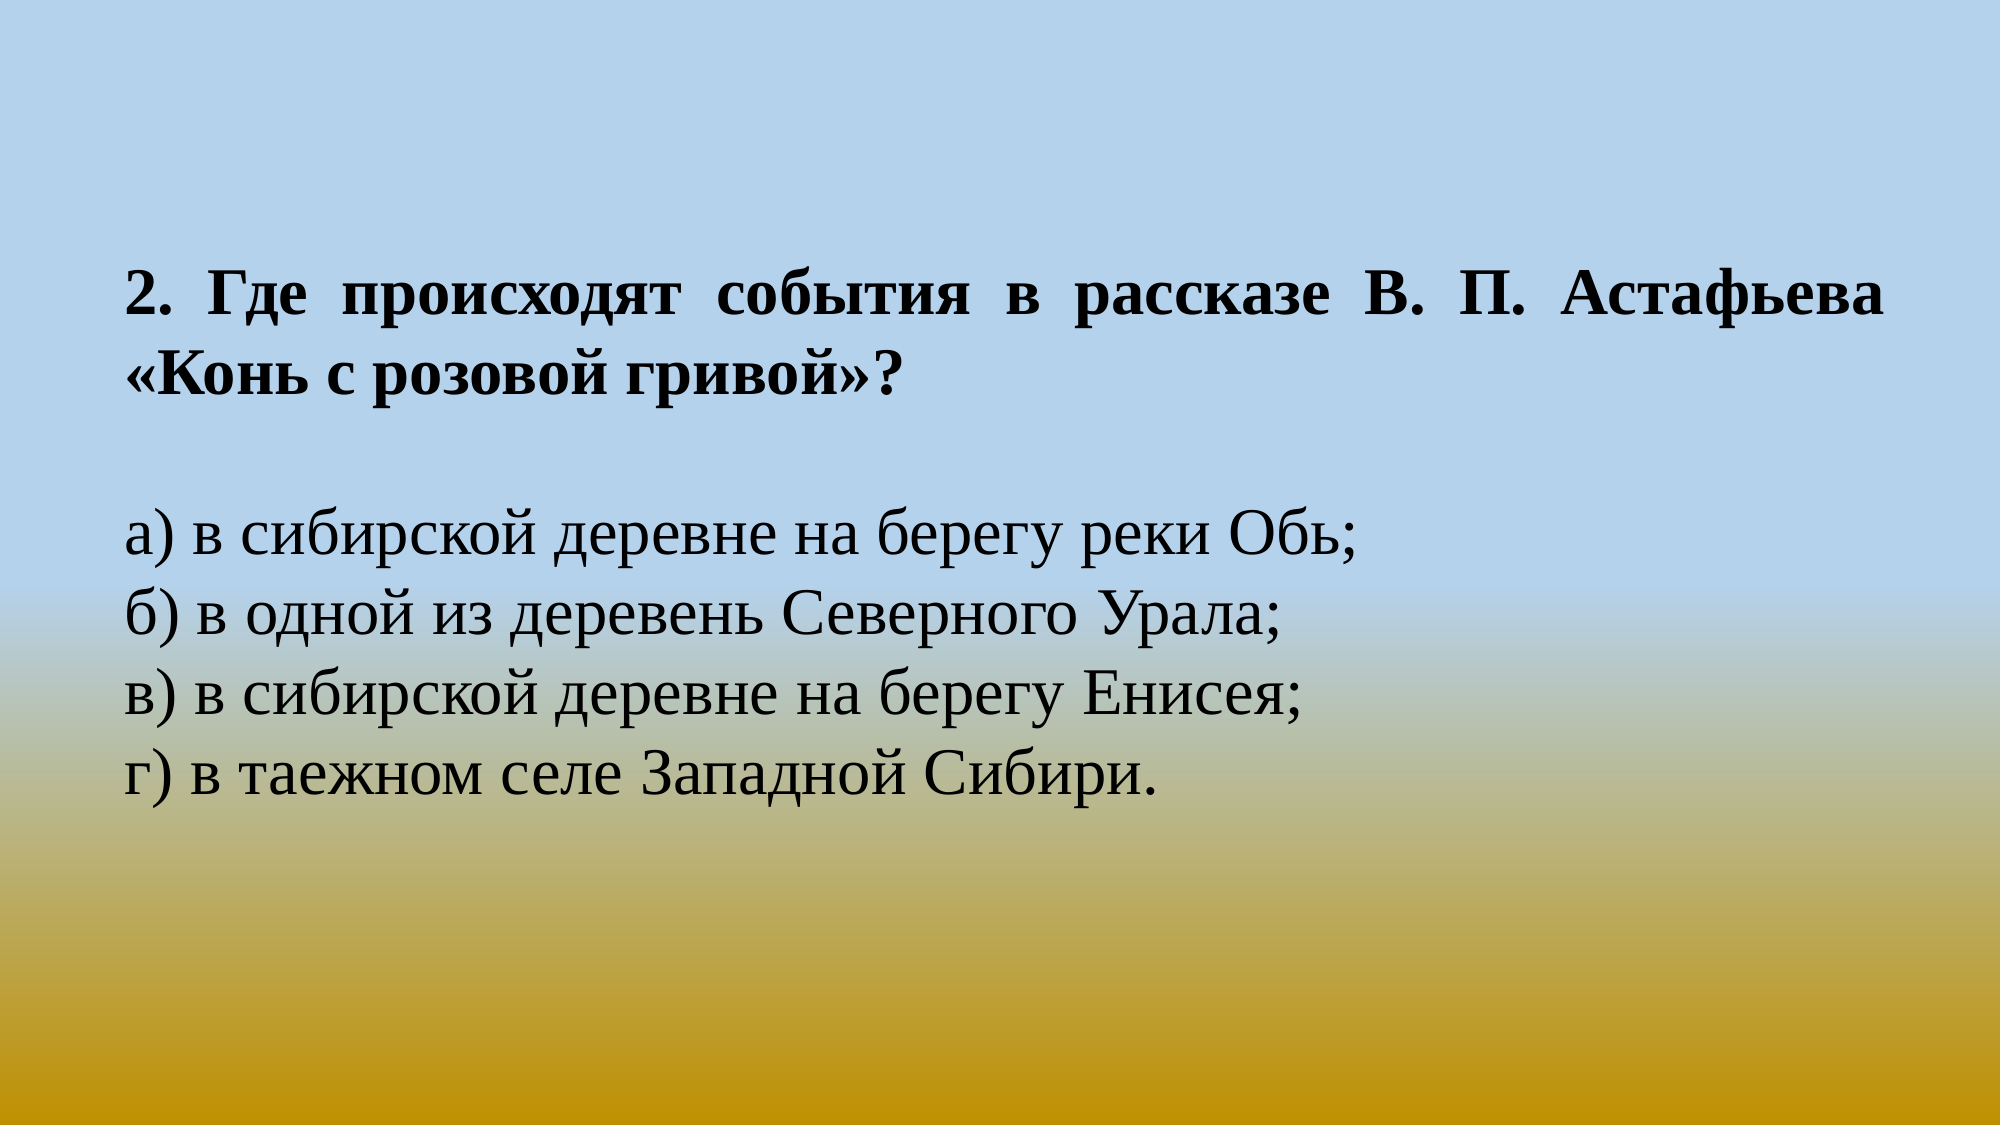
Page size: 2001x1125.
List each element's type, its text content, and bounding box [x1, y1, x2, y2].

text_box 2. Где происходят события в рассказе В. П. Астафьева «Конь с розовой гривой»? а) в сибирской деревне на берегу реки Обь; б) в одной из деревень Северного Урала; в) в сибирской деревне на берегу Енисея; г) в таежном селе Западной Сибири. [109, 240, 1902, 815]
